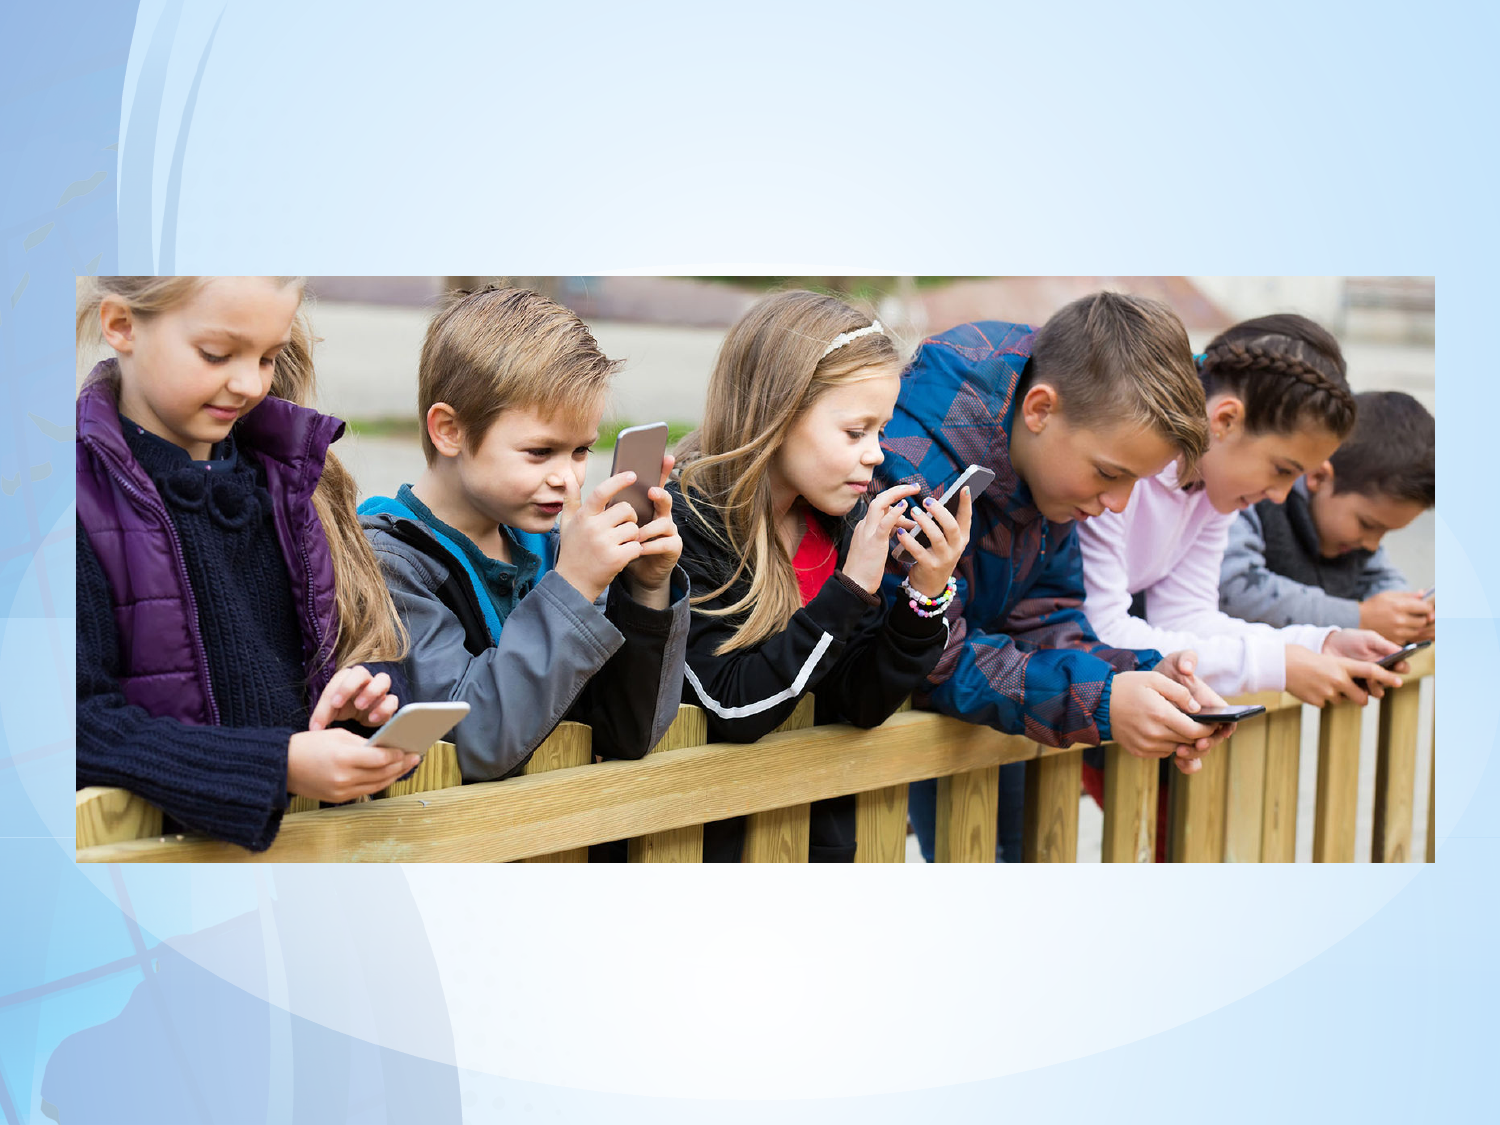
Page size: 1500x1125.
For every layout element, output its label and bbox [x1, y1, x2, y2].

picture [76, 276, 1435, 863]
